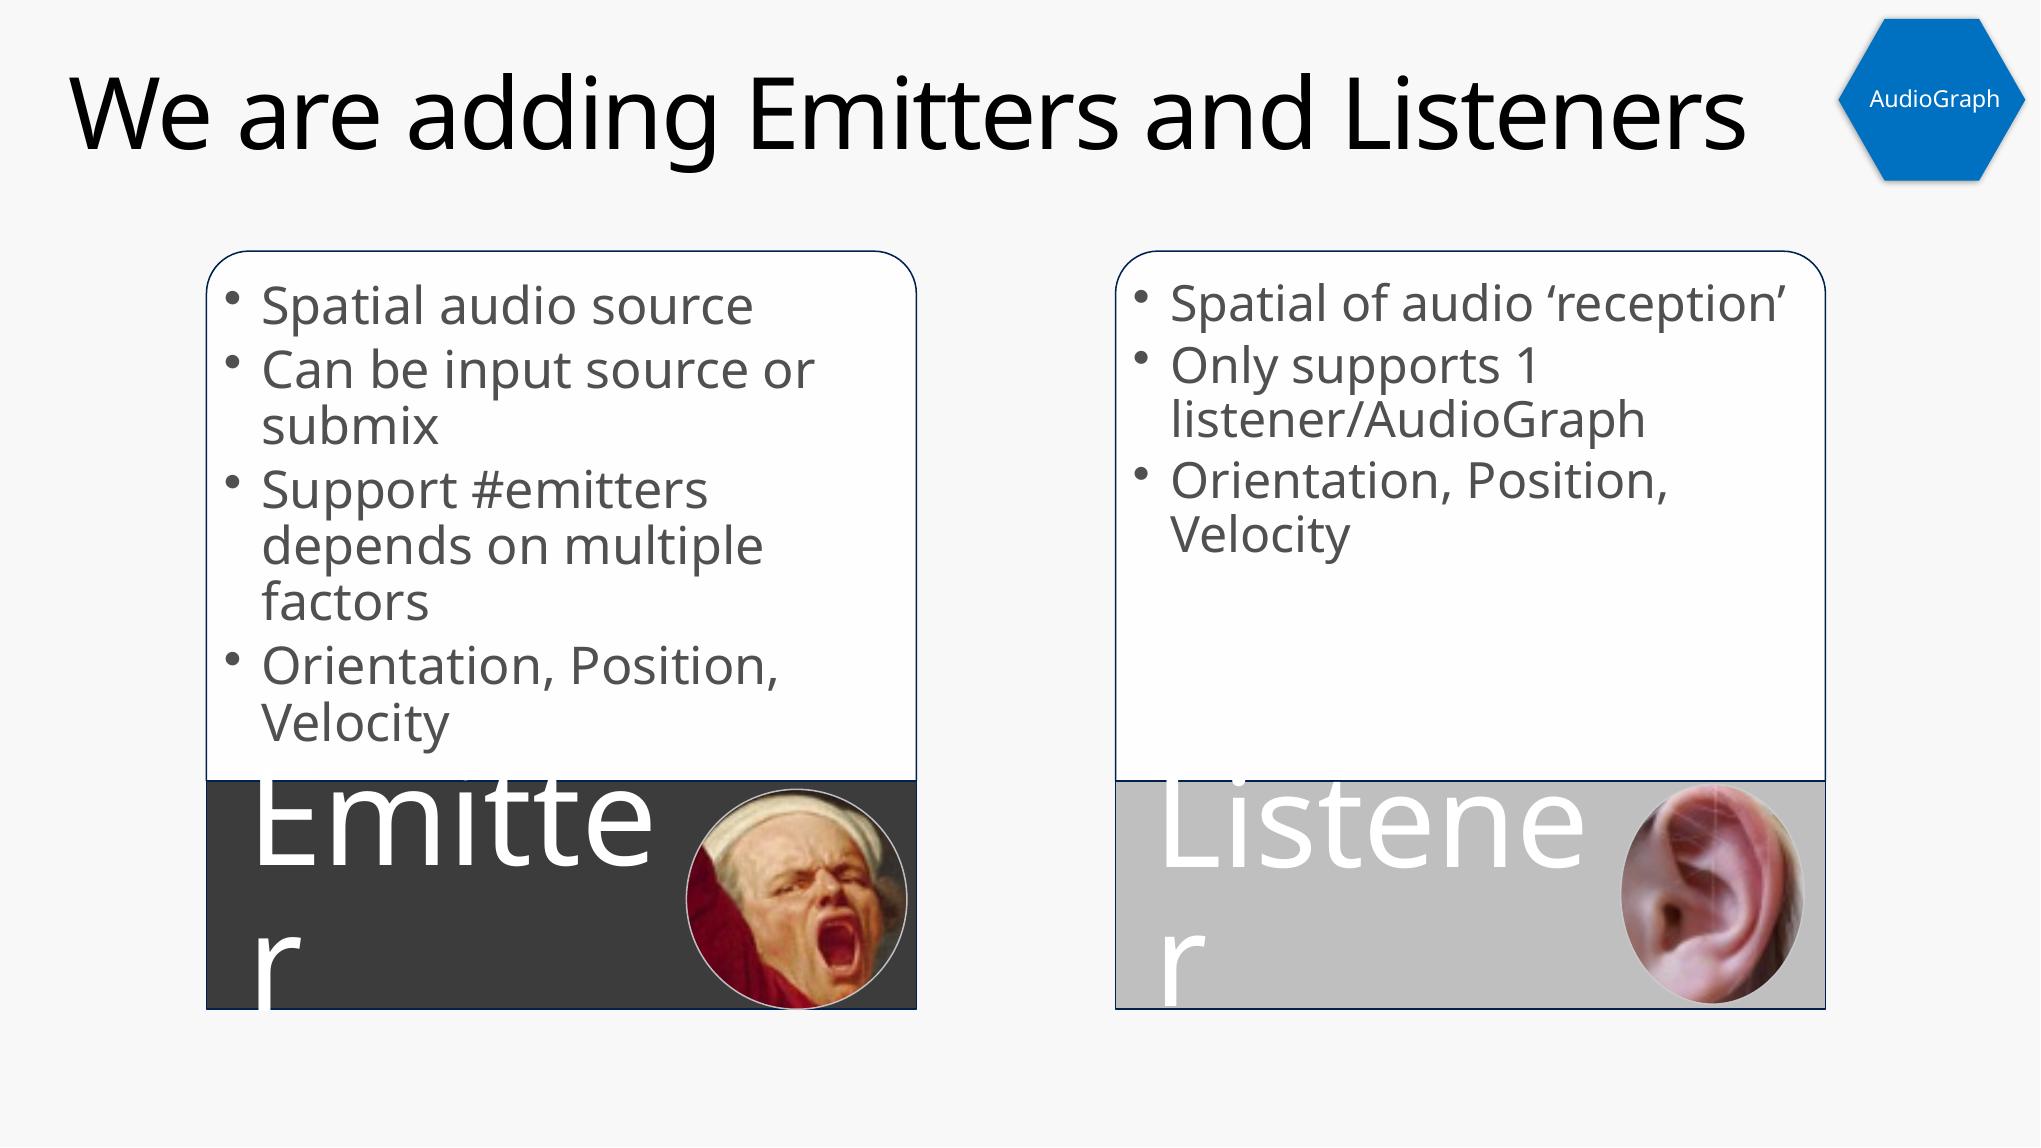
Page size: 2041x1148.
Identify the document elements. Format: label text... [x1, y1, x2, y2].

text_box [779, 250, 2041, 1053]
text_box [0, 250, 779, 1053]
title We are adding Emitters and Listeners [45, 48, 1996, 199]
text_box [1838, 18, 2026, 181]
